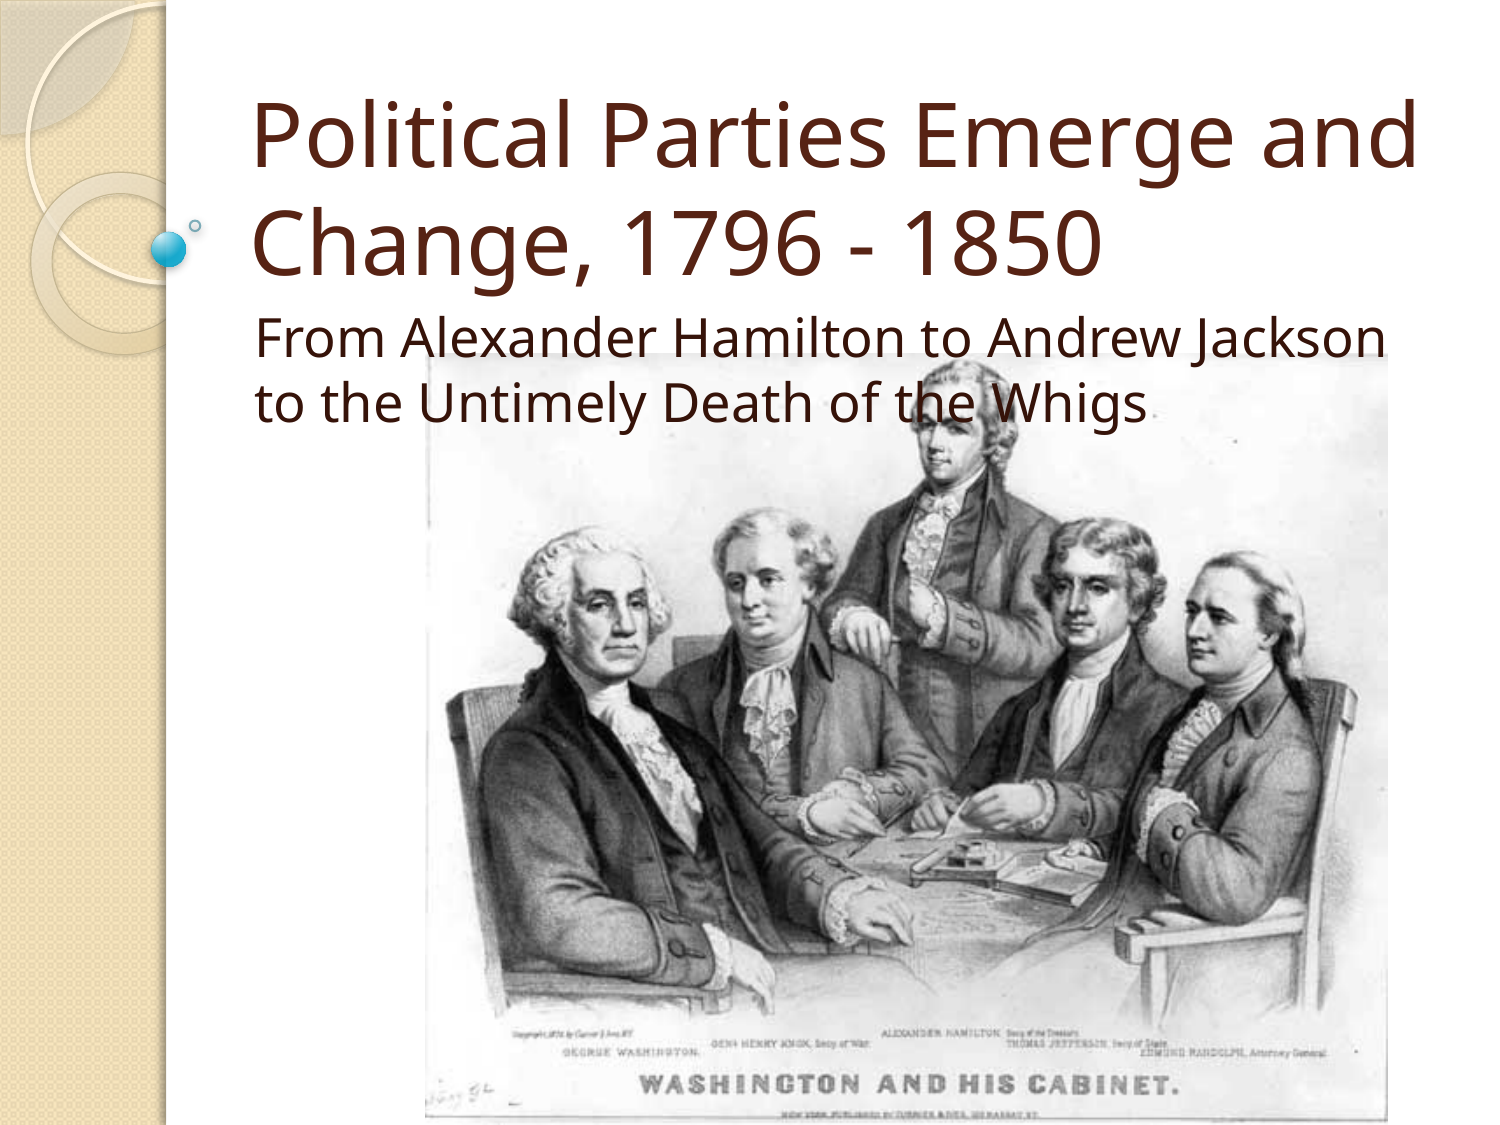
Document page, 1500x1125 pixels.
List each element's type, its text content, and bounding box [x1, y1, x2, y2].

title Political Parties Emerge and Change, 1796 - 1850 [234, 59, 1450, 301]
picture [424, 352, 1388, 1125]
subtitle From Alexander Hamilton to Andrew Jackson to the Untimely Death of the Whigs [234, 303, 1450, 591]
